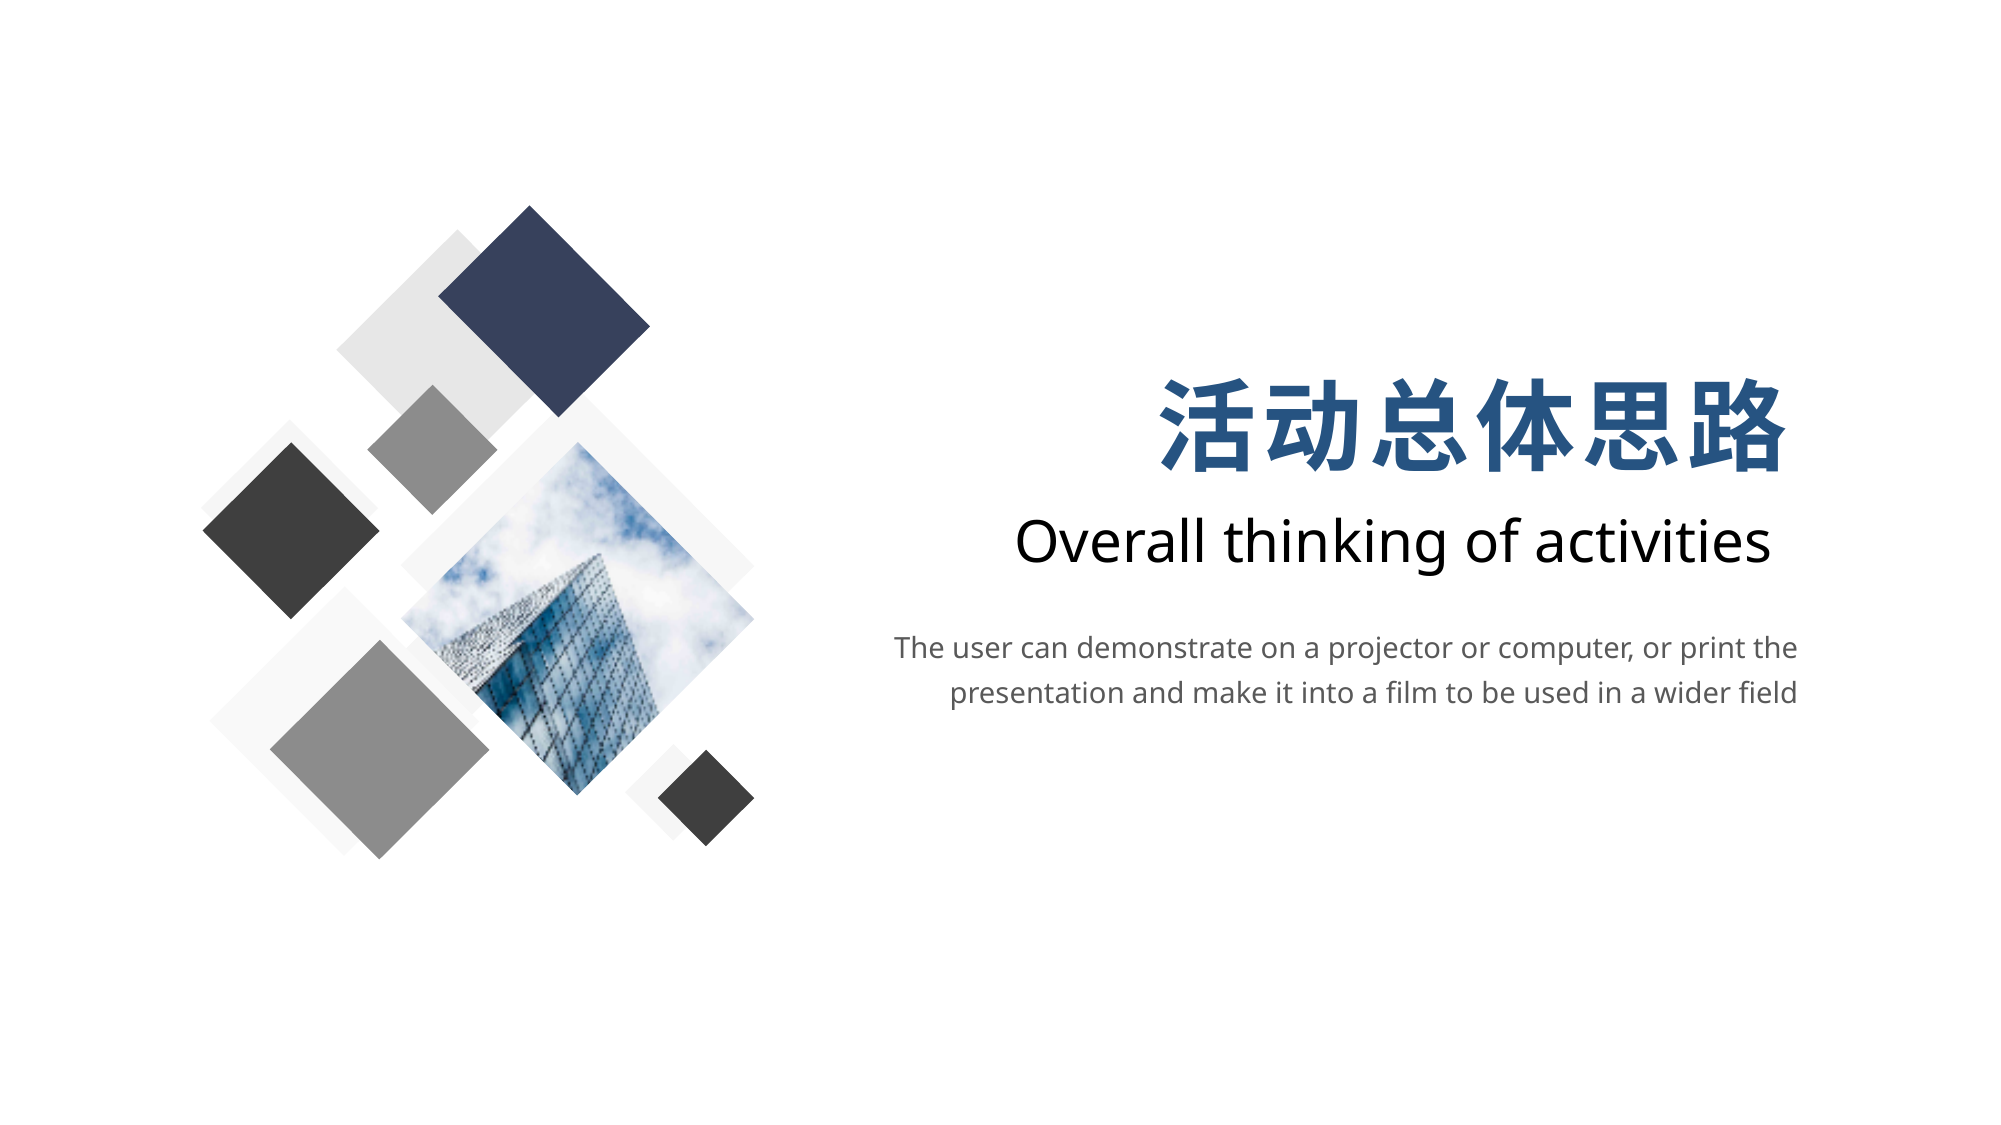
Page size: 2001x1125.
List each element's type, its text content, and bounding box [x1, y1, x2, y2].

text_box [180, 272, 787, 786]
text_box 活动总体思路 Overall thinking of activities [999, 319, 1803, 582]
picture [567, 786, 587, 796]
text_box The user can demonstrate on a projector or computer, or print the presentation and make it into a film to be used in a wider field [787, 611, 1814, 717]
